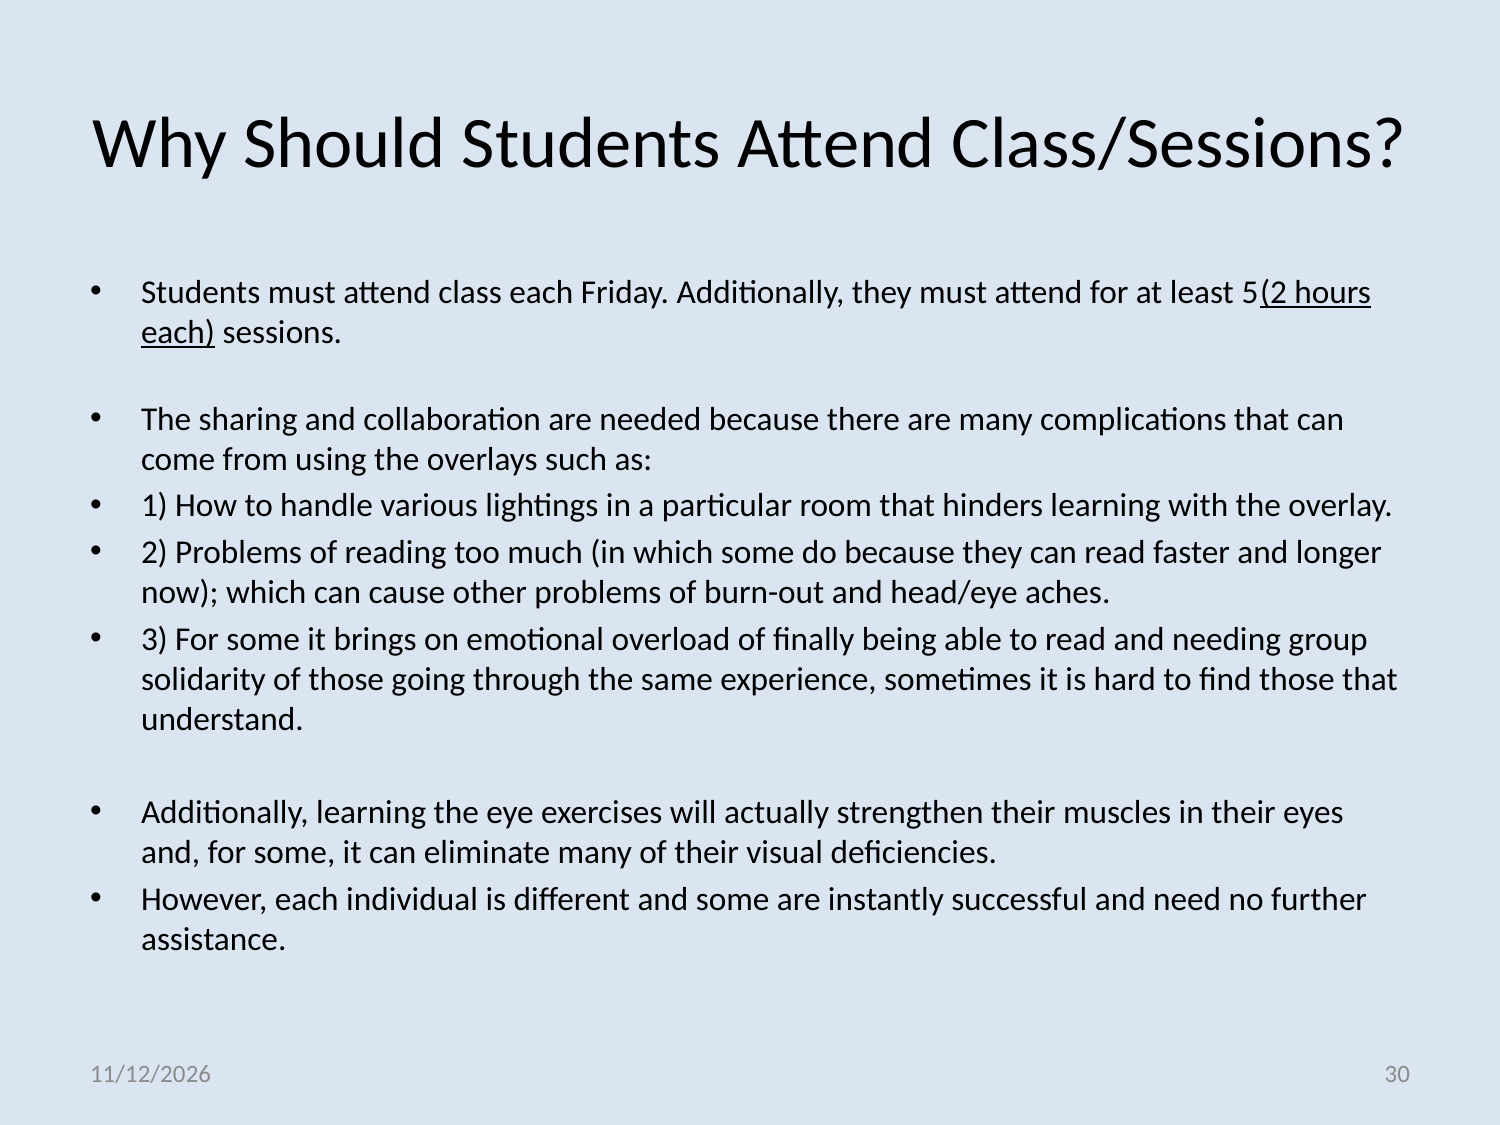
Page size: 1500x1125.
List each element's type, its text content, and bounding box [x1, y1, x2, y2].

list Students must attend class each Friday. Additionally, they must attend for at least 5(2 hours each) sessions. The sharing and collaboration are needed because there are many complications that can come from using the overlays such as: 1) How to handle various lightings in a particular room that hinders learning with the overlay. 2) Problems of reading too much (in which some do because they can read faster and longer now); which can cause other problems of burn-out and head/eye aches. 3) For some it brings on emotional overload of finally being able to read and needing group solidarity of those going through the same experience, sometimes it is hard to find those that understand. Additionally, learning the eye exercises will actually strengthen their muscles in their eyes and, for some, it can eliminate many of their visual deficiencies. However, each individual is different and some are instantly successful and need no further assistance. [75, 262, 1425, 1005]
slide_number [75, 1042, 425, 1103]
title Why Should Students Attend Class/Sessions? [75, 45, 1425, 233]
slide_number 30 [1074, 1042, 1425, 1103]
